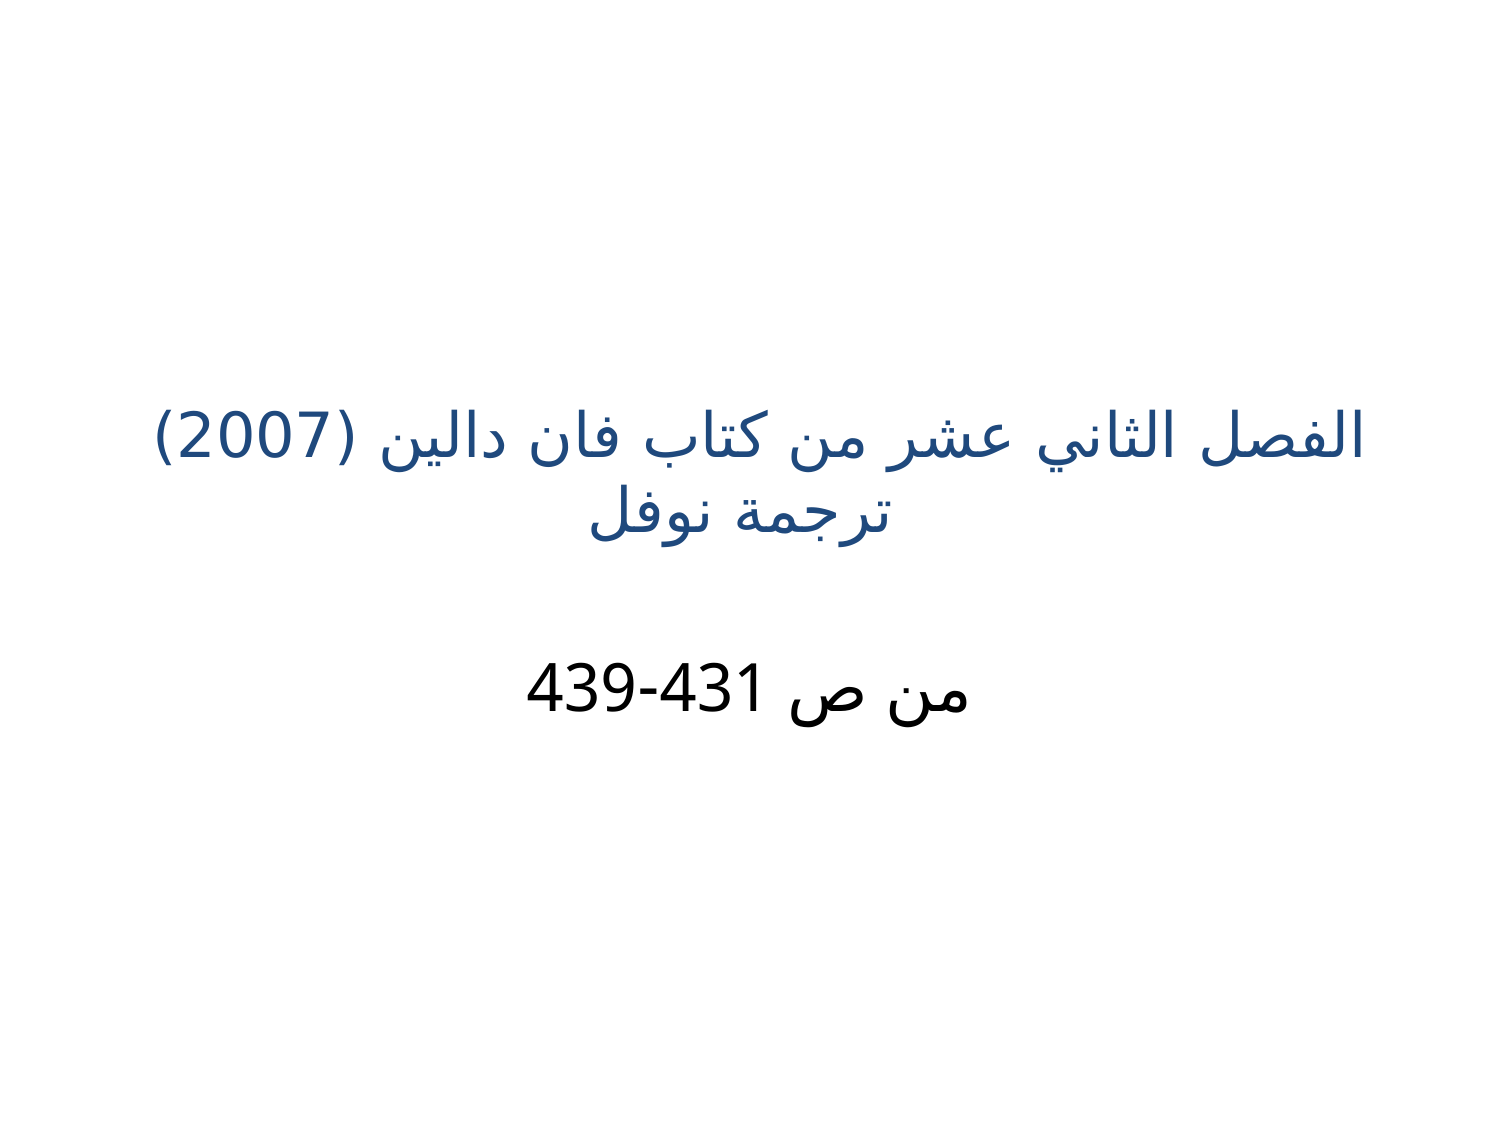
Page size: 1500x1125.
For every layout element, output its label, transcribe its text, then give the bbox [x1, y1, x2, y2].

subtitle من ص 431-439 [225, 637, 1275, 925]
title الفصل الثاني عشر من كتاب فان دالين (2007) ترجمة نوفل [112, 349, 1388, 591]
